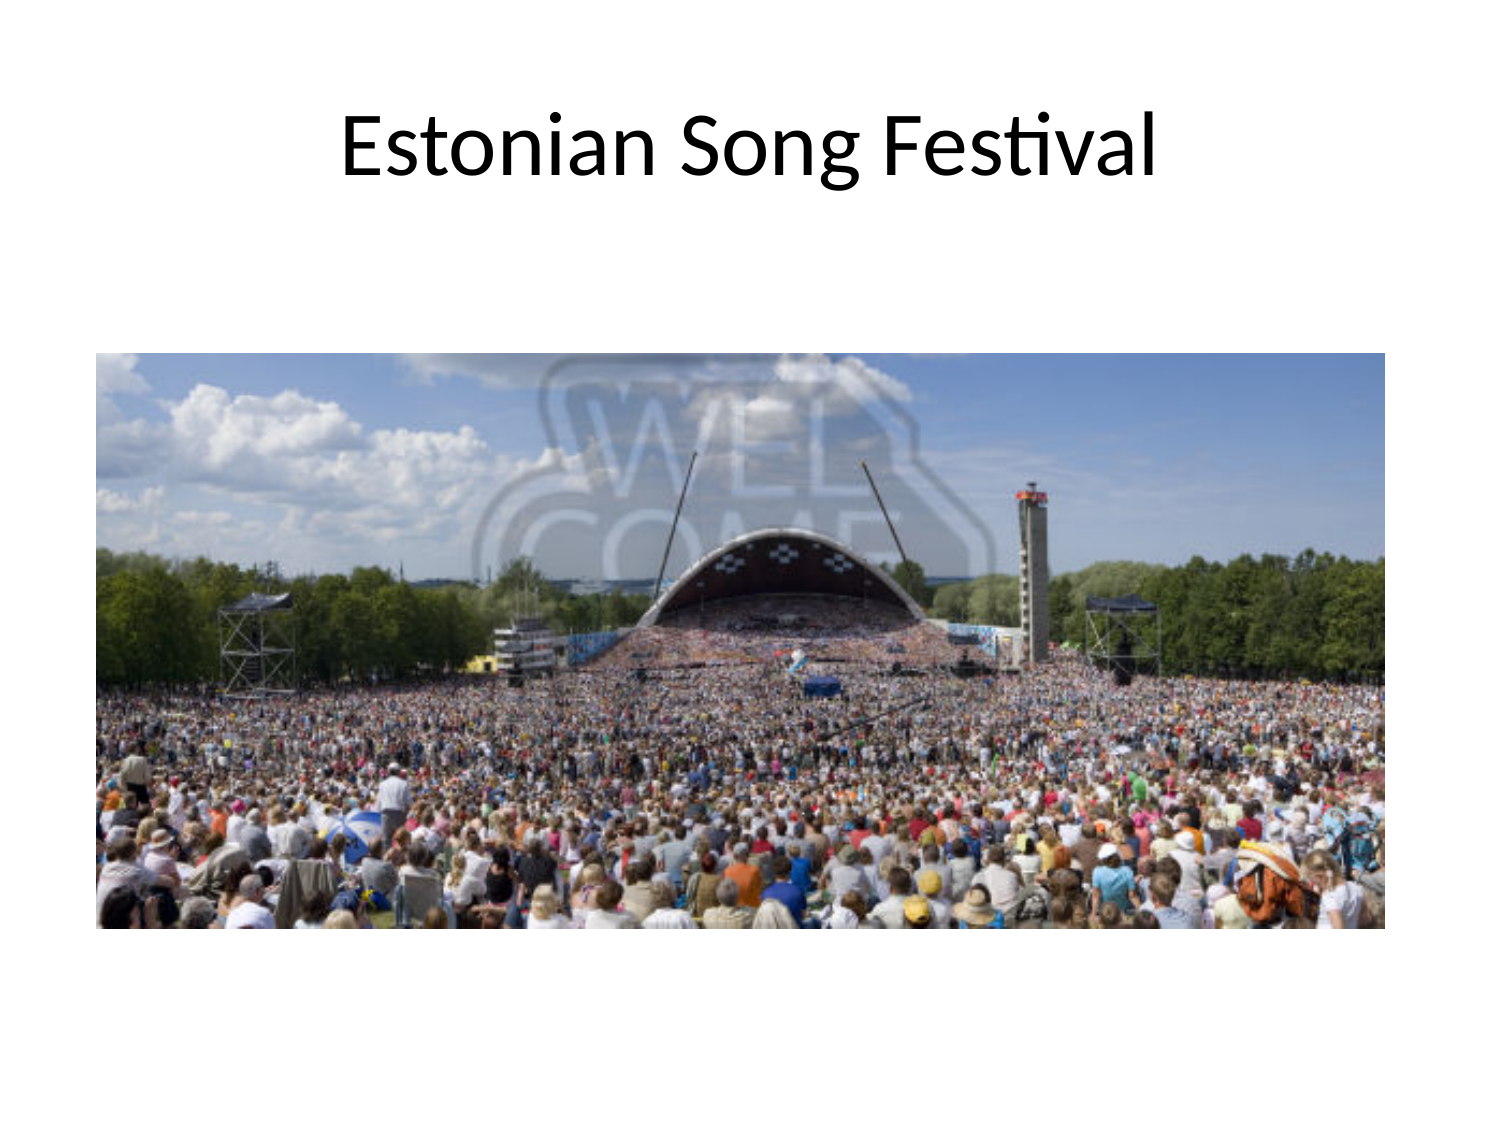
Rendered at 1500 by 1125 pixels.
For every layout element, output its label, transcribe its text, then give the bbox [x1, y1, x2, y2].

title Estonian Song Festival [75, 45, 1425, 233]
picture [95, 352, 1385, 929]
